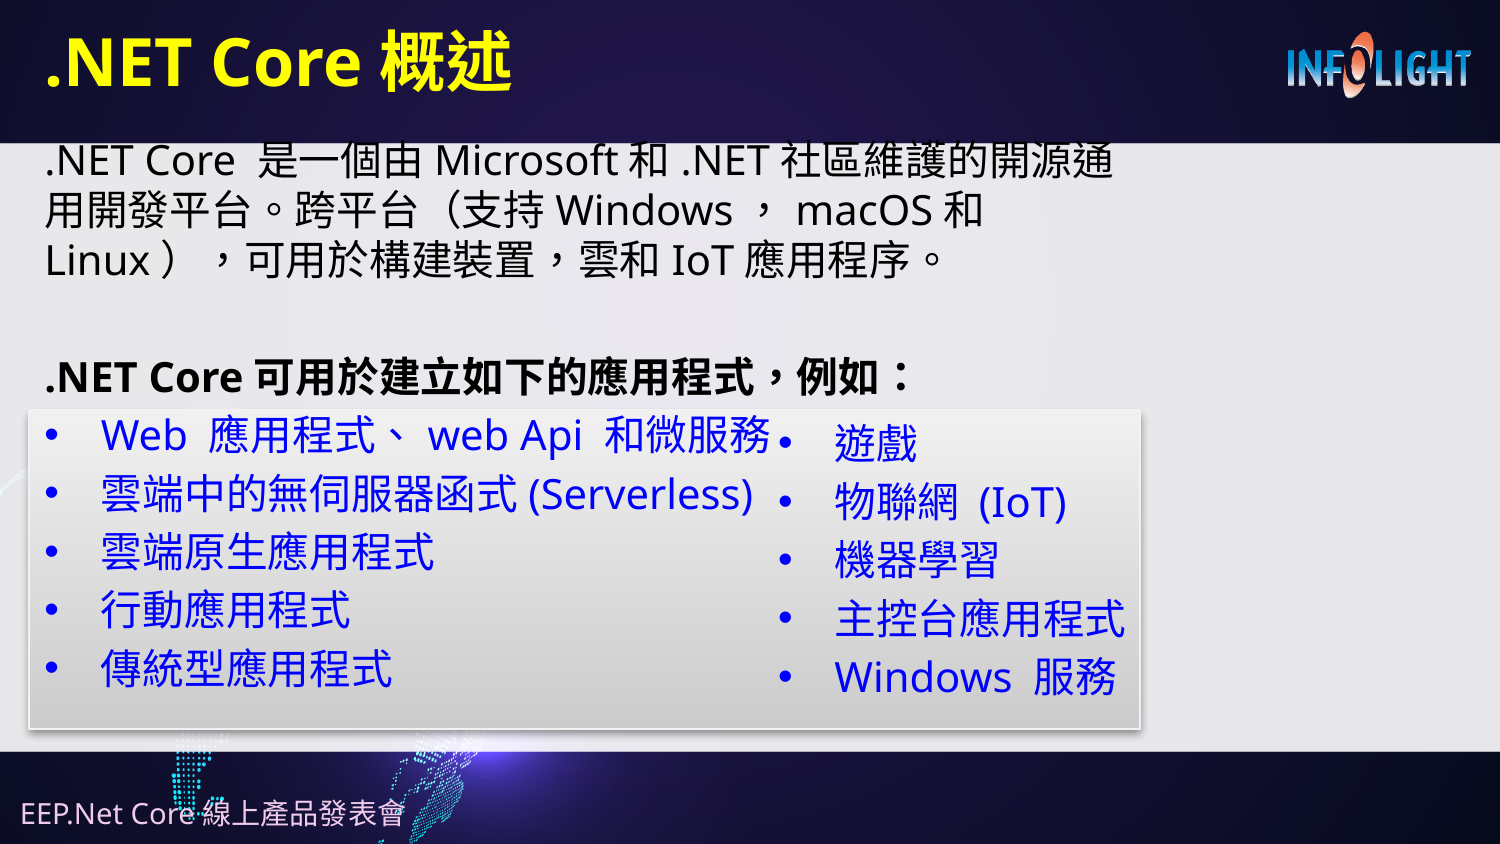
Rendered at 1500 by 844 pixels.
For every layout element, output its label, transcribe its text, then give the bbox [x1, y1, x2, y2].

picture [0, 0, 1500, 844]
list .NET Core 是一個由Microsoft和.NET社區維護的開源通用開發平台。跨平台（支持Windows，macOS和Linux），可用於構建裝置，雲和IoT應用程序。 .NET Core可用於建立如下的應用程式，例如： Web 應用程式、web Api 和微服務 雲端中的無伺服器函式(Serverless) 雲端原生應用程式 行動應用程式 傳統型應用程式 [29, 126, 1164, 777]
title .NET Core概述 [29, 0, 1083, 126]
text_box 遊戲 物聯網 (IoT) 機器學習 主控台應用程式 Windows 服務 [763, 410, 1142, 769]
